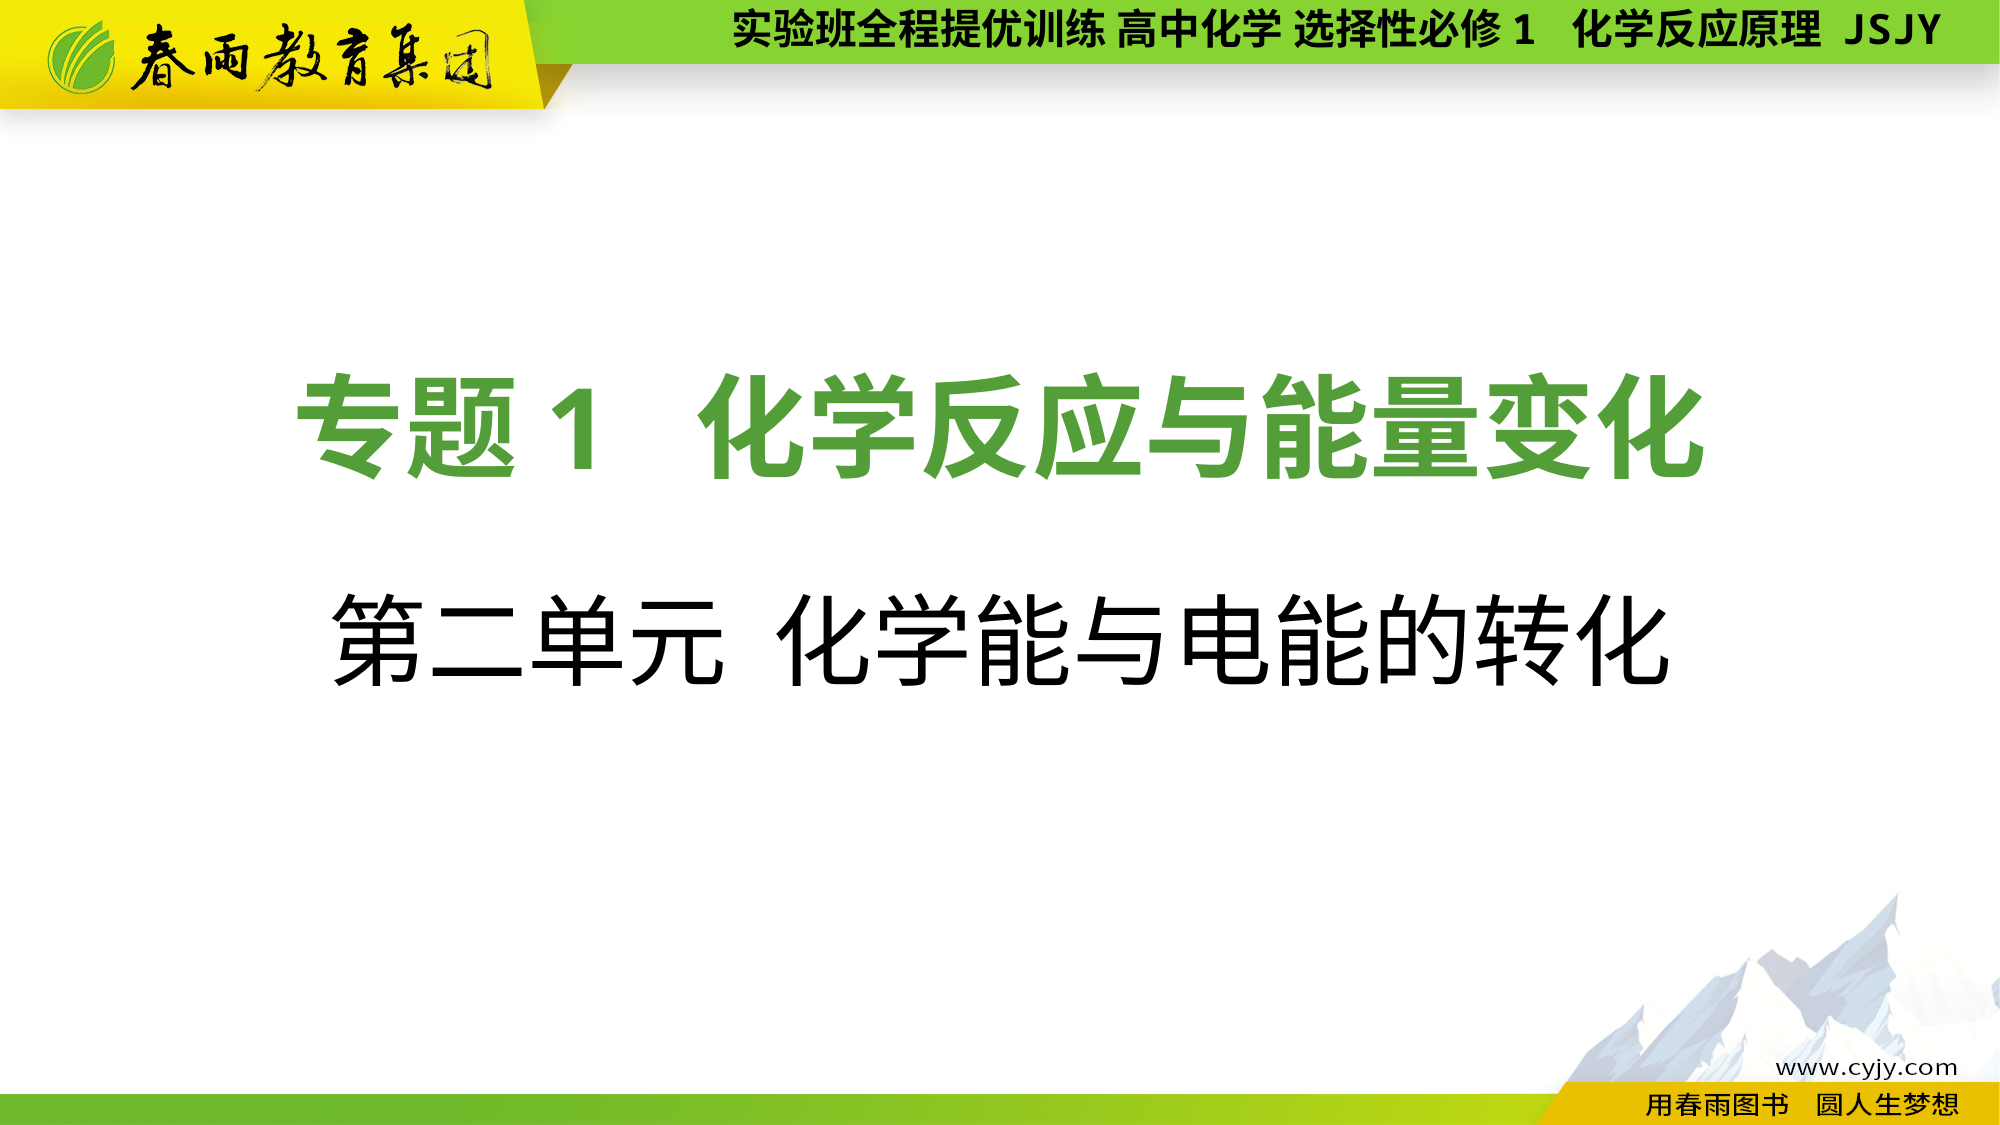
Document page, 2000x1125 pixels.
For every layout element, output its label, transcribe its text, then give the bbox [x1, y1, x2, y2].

picture [0, 0, 2000, 1125]
text_box 第二单元 化学能与电能的转化 [54, 511, 1946, 706]
text_box 专题1 化学反应与能量变化 [54, 282, 1946, 500]
